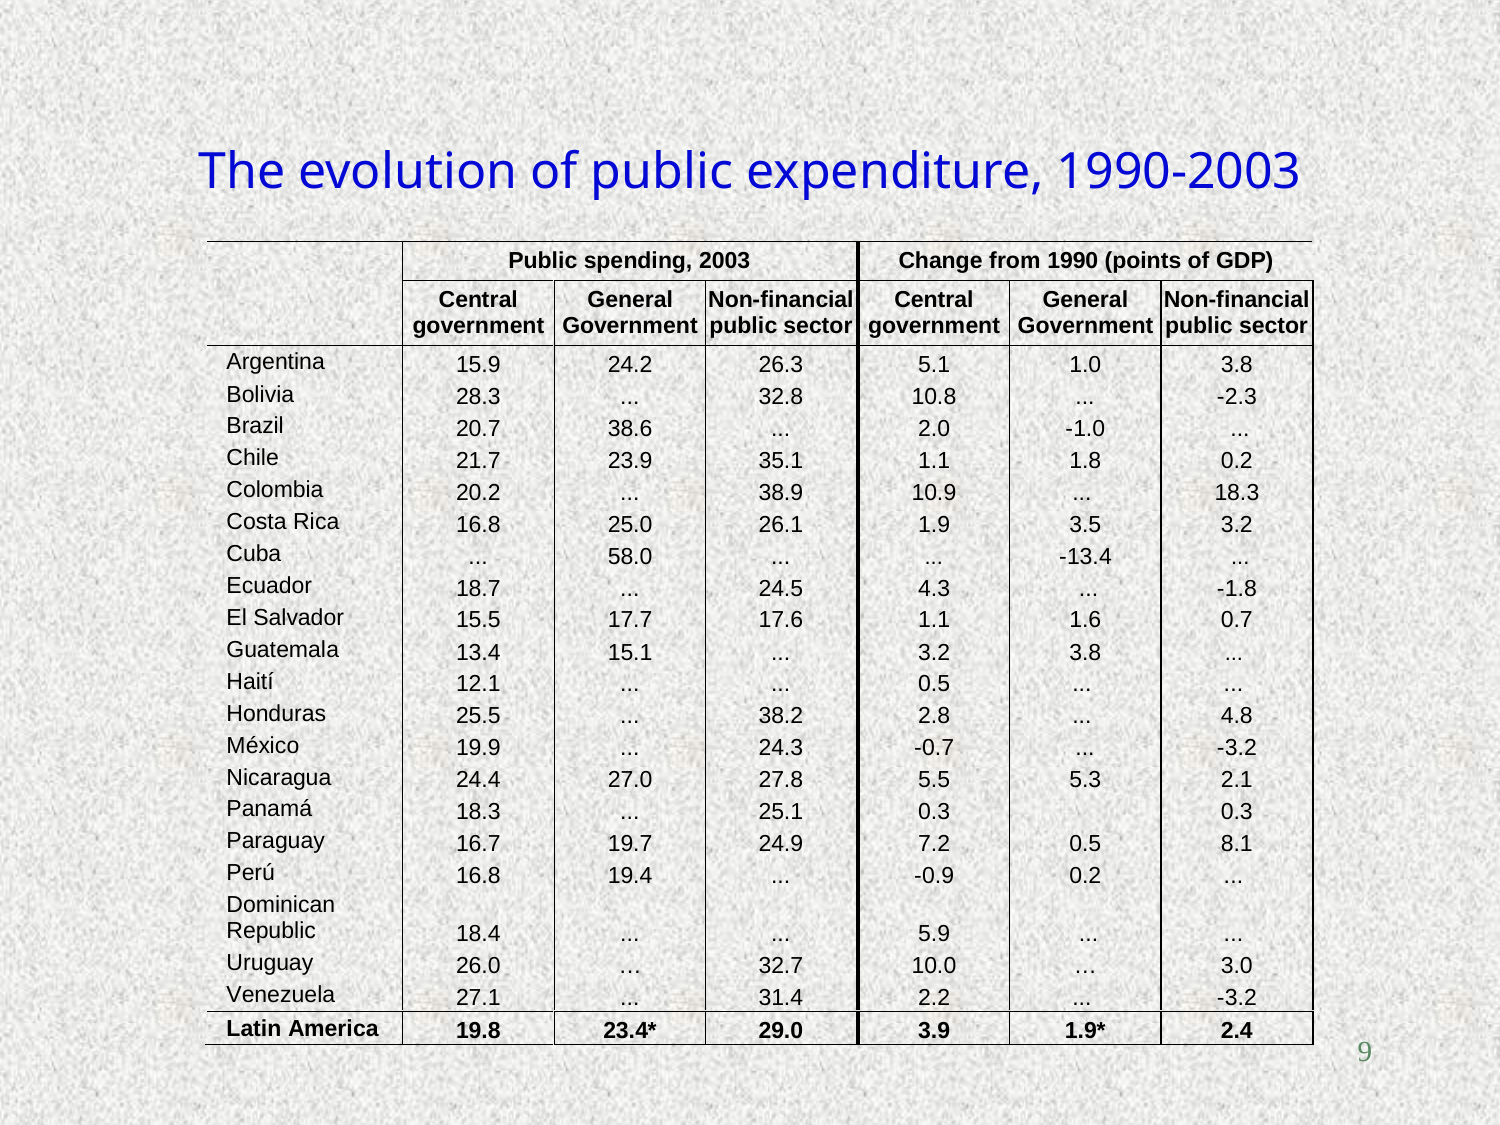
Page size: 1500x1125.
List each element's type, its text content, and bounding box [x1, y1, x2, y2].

slide_number 9 [1074, 1024, 1388, 1101]
text_box [512, 1093, 988, 1100]
picture [0, 0, 1500, 1125]
title The evolution of public expenditure, 1990-2003 [112, 74, 1388, 263]
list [42, 240, 1316, 1085]
